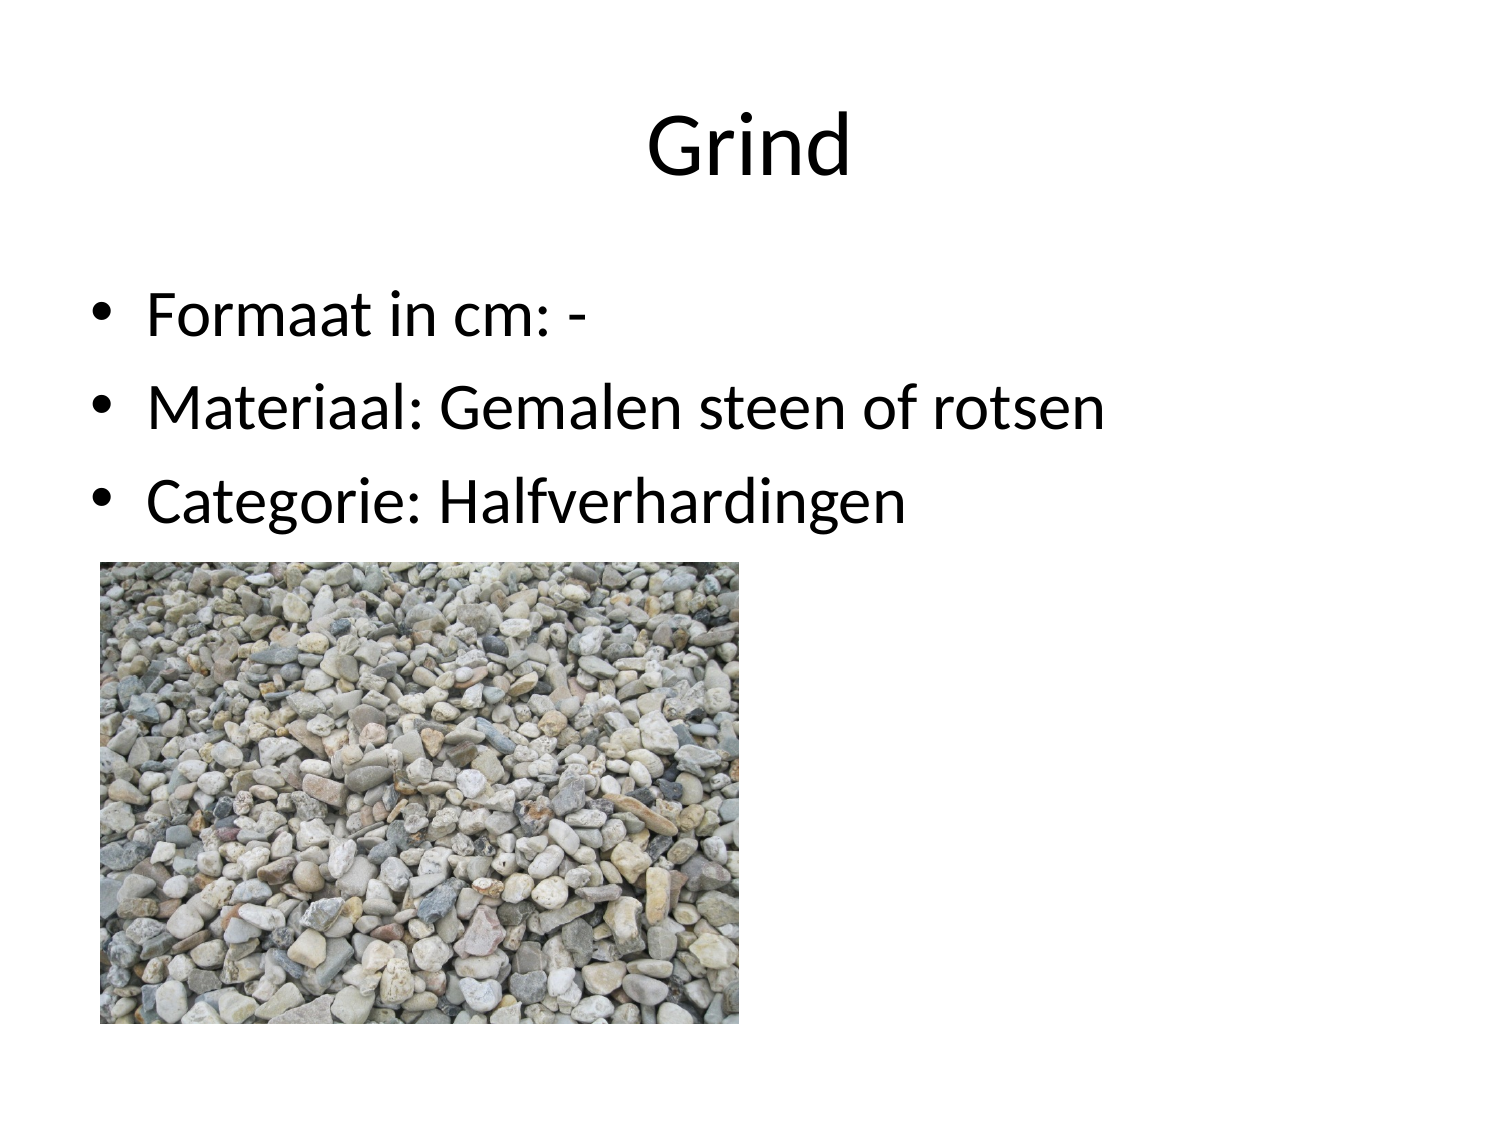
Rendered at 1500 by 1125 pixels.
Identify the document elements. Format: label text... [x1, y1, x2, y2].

title Grind [75, 45, 1425, 233]
picture [100, 562, 739, 1024]
list Formaat in cm: - Materiaal: Gemalen steen of rotsen Categorie: Halfverhardingen [75, 262, 1425, 1005]
